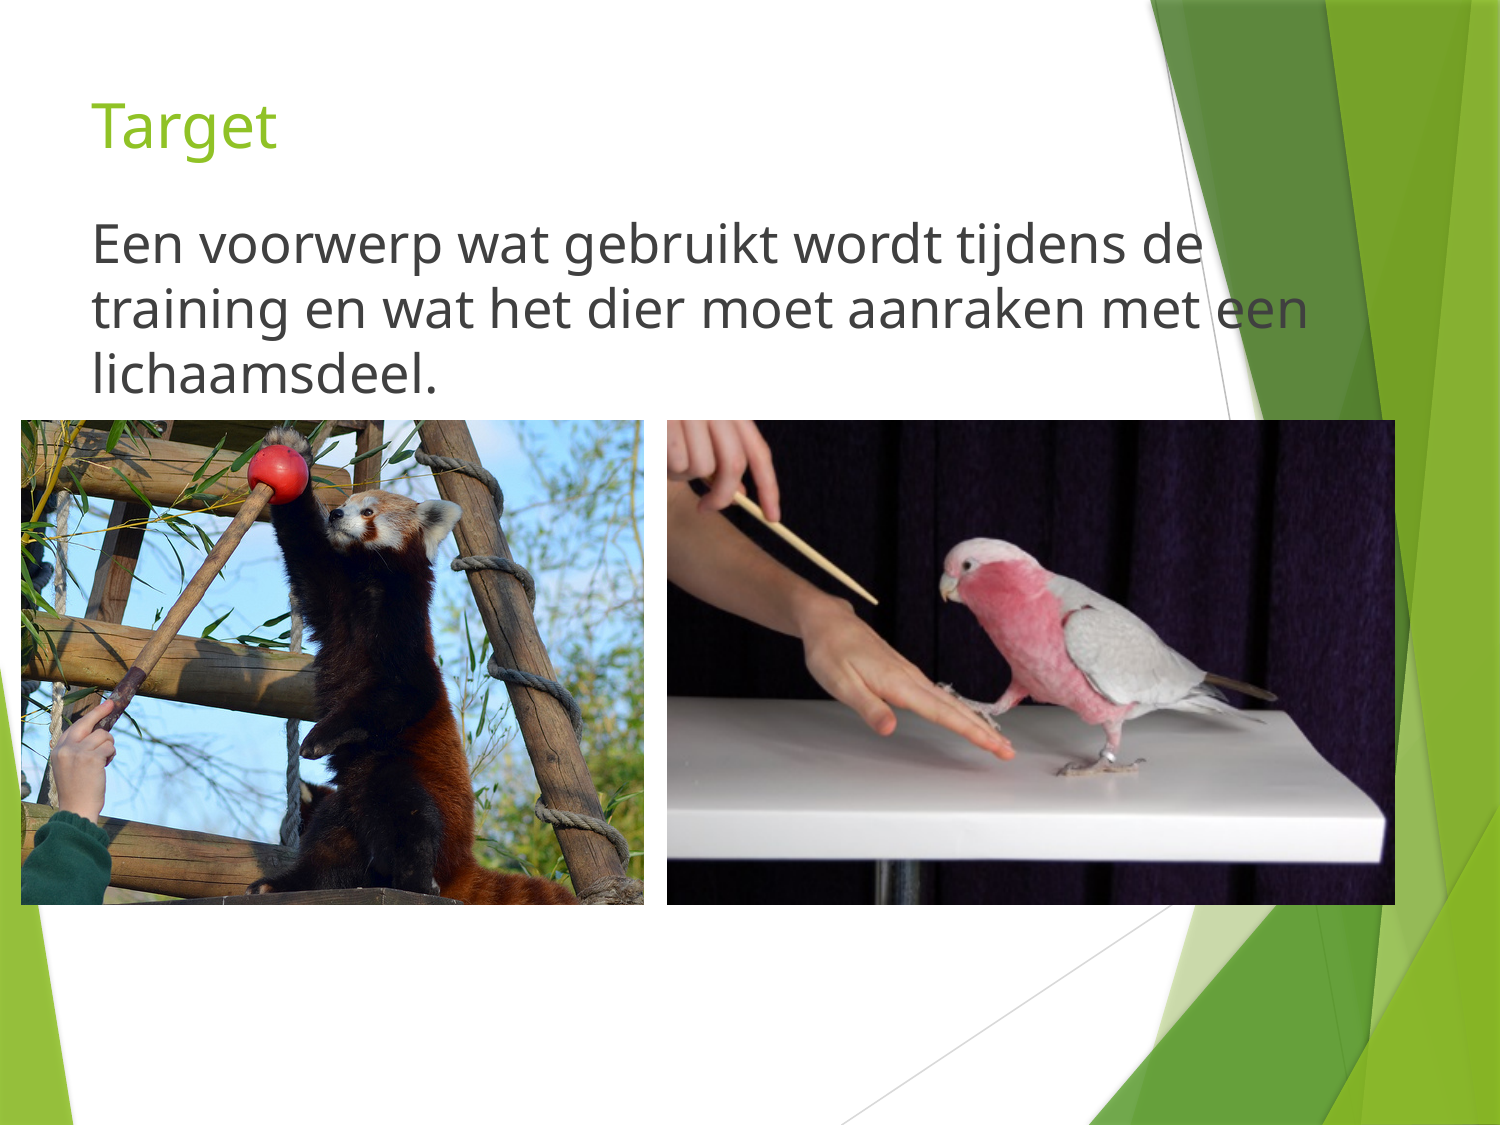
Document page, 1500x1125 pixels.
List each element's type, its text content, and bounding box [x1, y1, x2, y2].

title Target [76, 78, 1427, 208]
list Een voorwerp wat gebruikt wordt tijdens de training en wat het dier moet aanraken met een lichaamsdeel. [76, 202, 1426, 994]
picture [21, 420, 645, 906]
picture [666, 420, 1395, 906]
